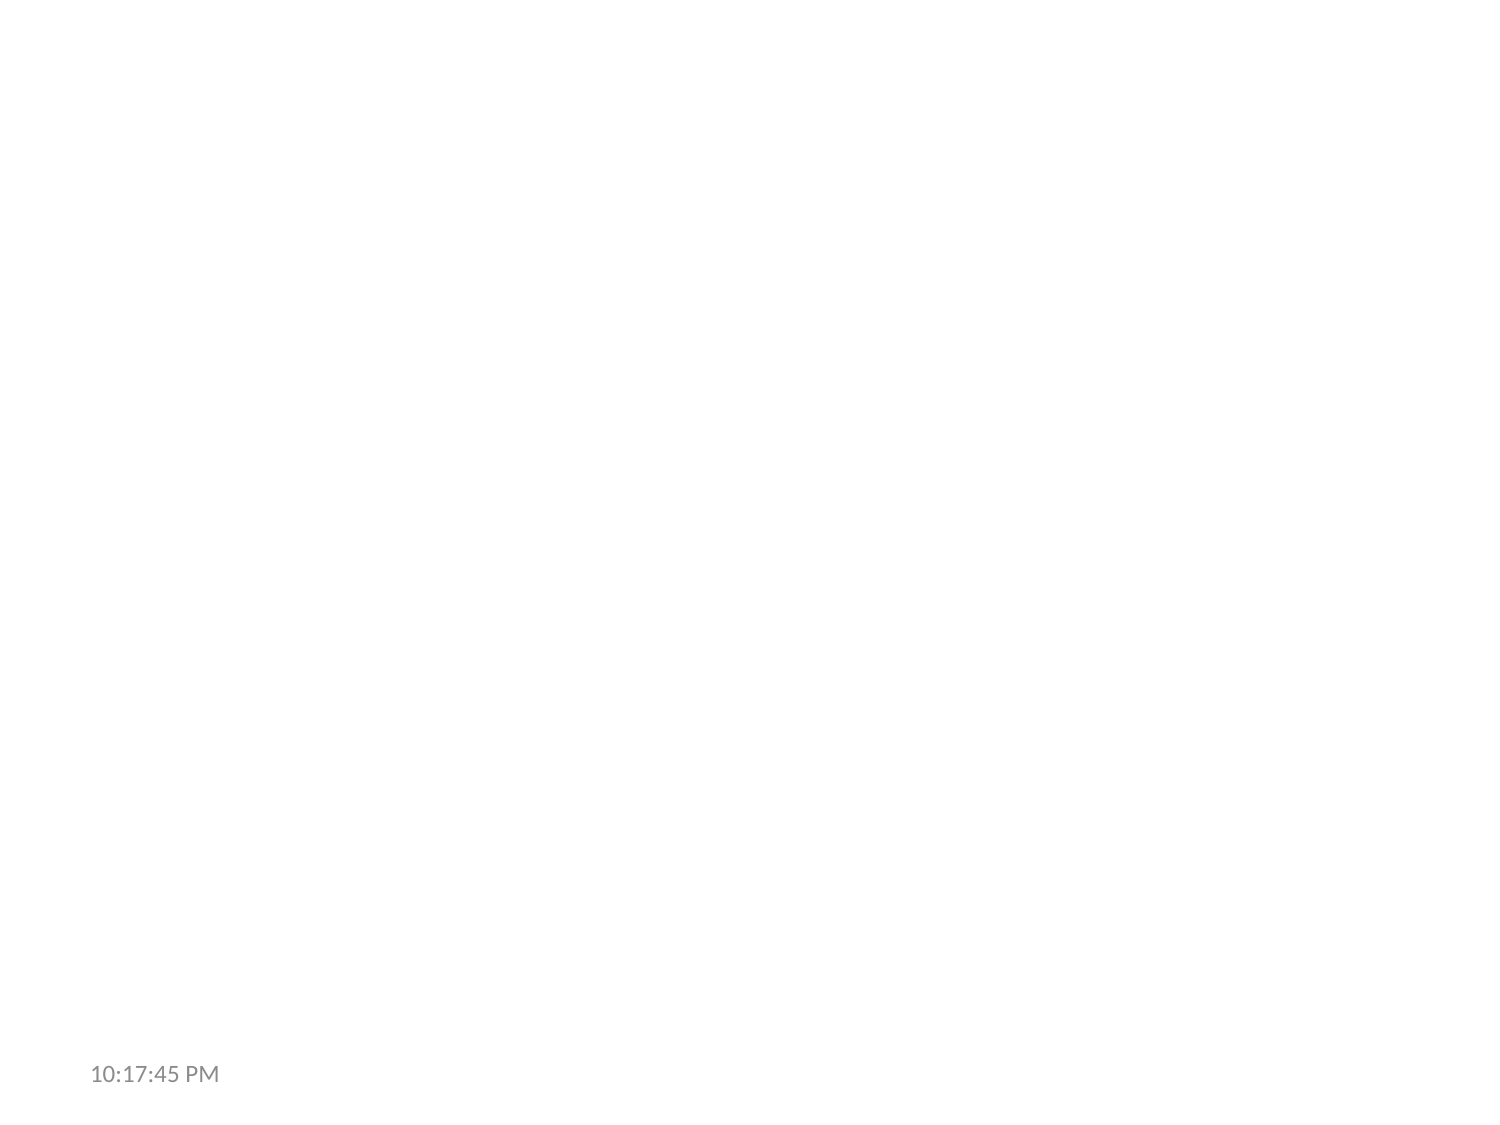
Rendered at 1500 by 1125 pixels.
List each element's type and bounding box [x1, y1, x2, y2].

slide_number [75, 1042, 425, 1103]
